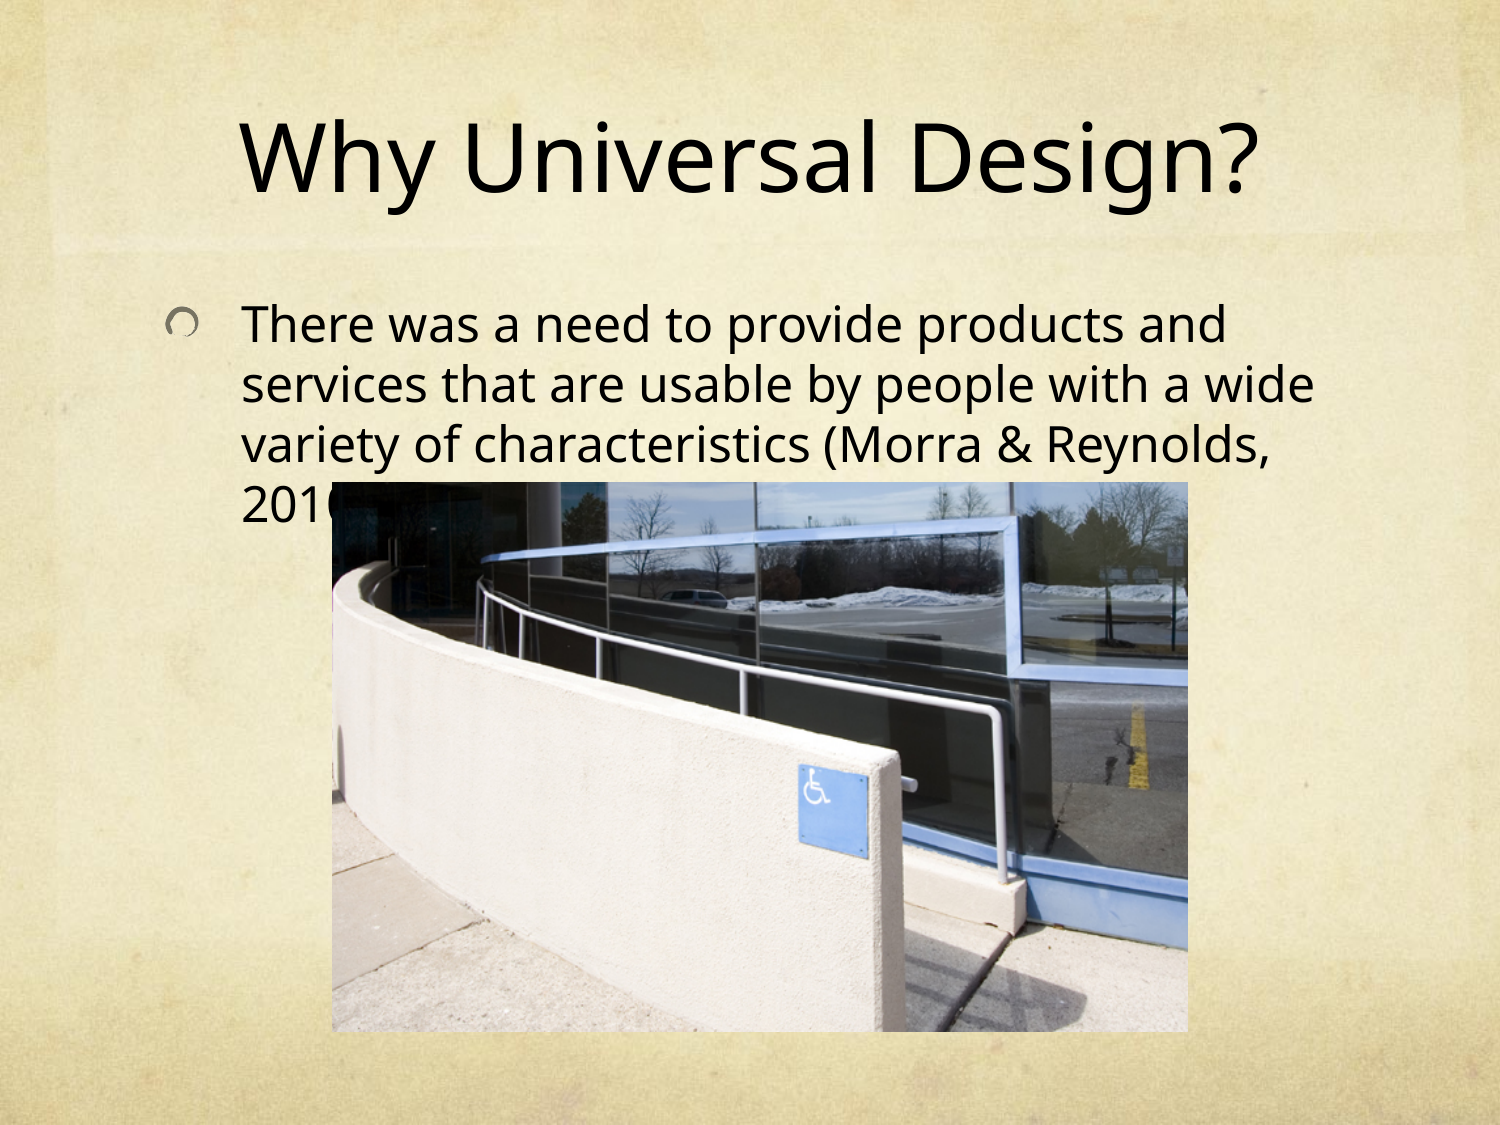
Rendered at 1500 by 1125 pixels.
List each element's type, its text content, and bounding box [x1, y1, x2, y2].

picture [0, 0, 1500, 1125]
title Why Universal Design? [150, 82, 1350, 225]
list There was a need to provide products and services that are usable by people with a wide variety of characteristics (Morra & Reynolds, 2010) [150, 284, 1350, 950]
